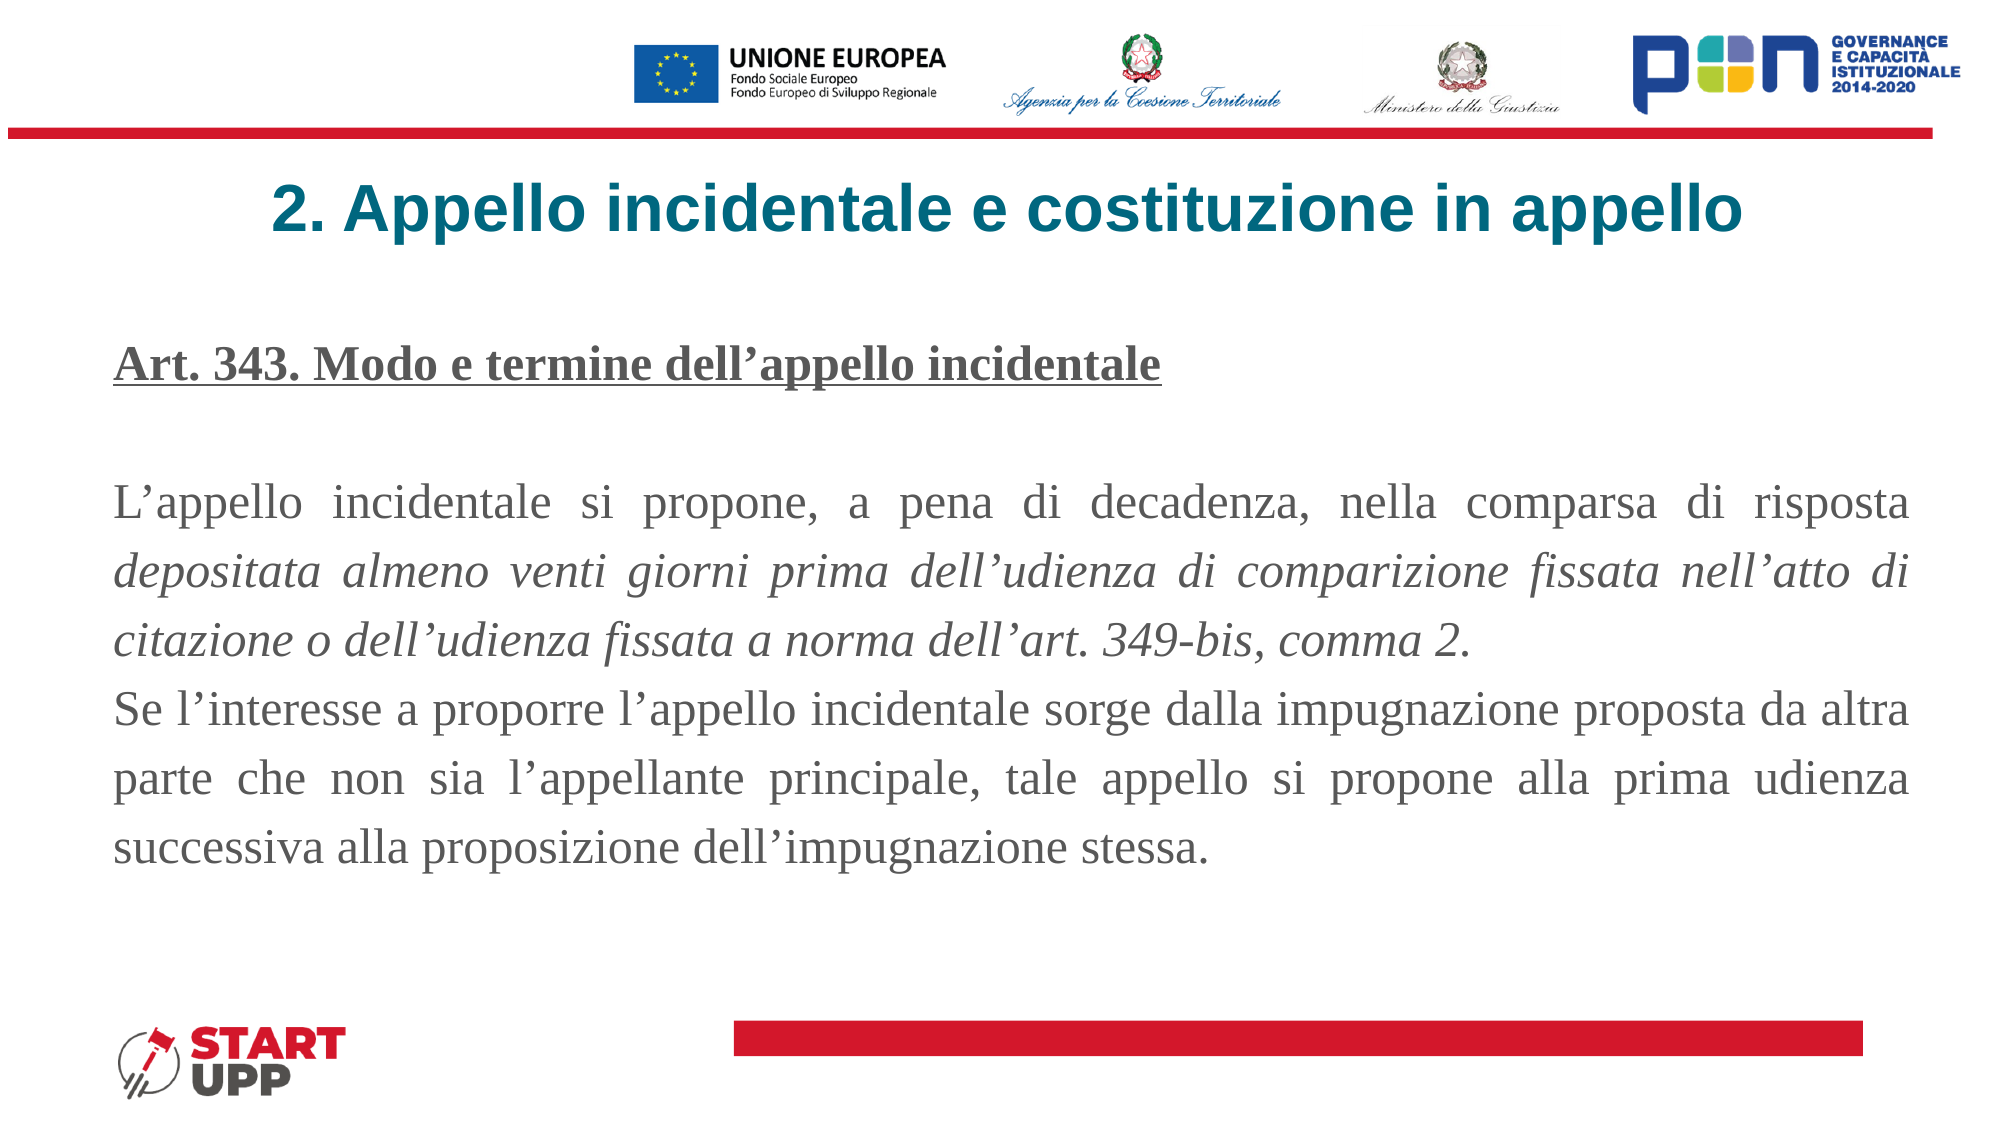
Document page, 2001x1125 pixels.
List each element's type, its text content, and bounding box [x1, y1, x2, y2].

title 2. Appello incidentale e costituzione in appello [67, 144, 1932, 271]
picture [114, 1019, 351, 1103]
list Art. 343. Modo e termine dell’appello incidentale L’appello incidentale si propone, a pena di decadenza, nella comparsa di risposta depositata almeno venti giorni prima dell’udienza di comparizione fissata nell’atto di citazione o dell’udienza fissata a norma dell’art. 349-bis, comma 2. Se l’interesse a proporre l’appello incidentale sorge dalla impugnazione proposta da altra parte che non sia l’appellante principale, tale appello si propone alla prima udienza successiva alla proposizione dell’impugnazione stessa. [67, 301, 1933, 1000]
picture [612, 24, 1972, 119]
